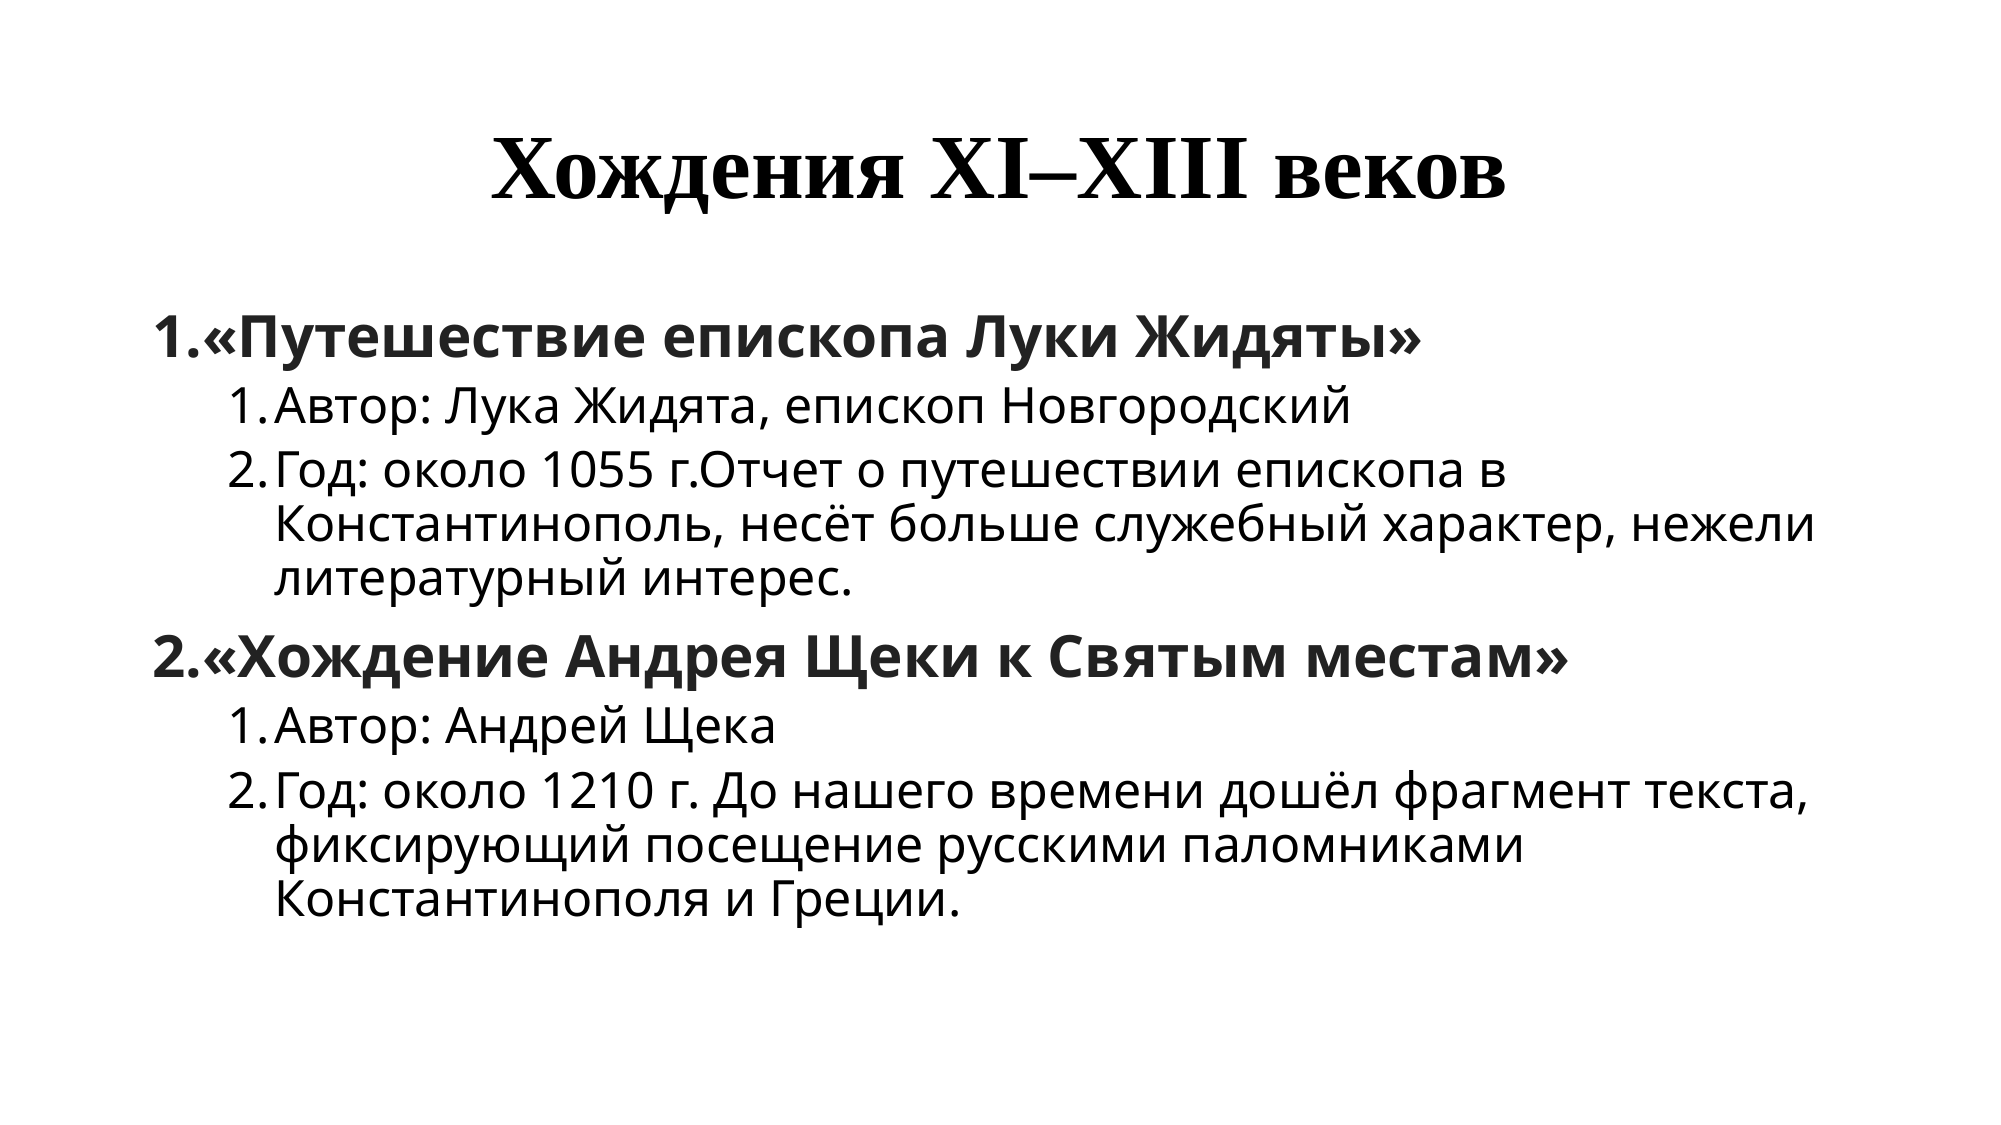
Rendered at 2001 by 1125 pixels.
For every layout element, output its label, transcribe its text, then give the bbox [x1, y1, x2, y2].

title Хождения XI–XIII веков [137, 59, 1863, 278]
list «Путешествие епископа Луки Жидяты» Автор: Лука Жидята, епископ Новгородский Год: около 1055 г.Отчет о путешествии епископа в Константинополь, несёт больше служебный характер, нежели литературный интерес. «Хождение Андрея Щеки к Святым местам» Автор: Андрей Щека Год: около 1210 г. До нашего времени дошёл фрагмент текста, фиксирующий посещение русскими паломниками Константинополя и Греции. [137, 299, 1863, 1014]
